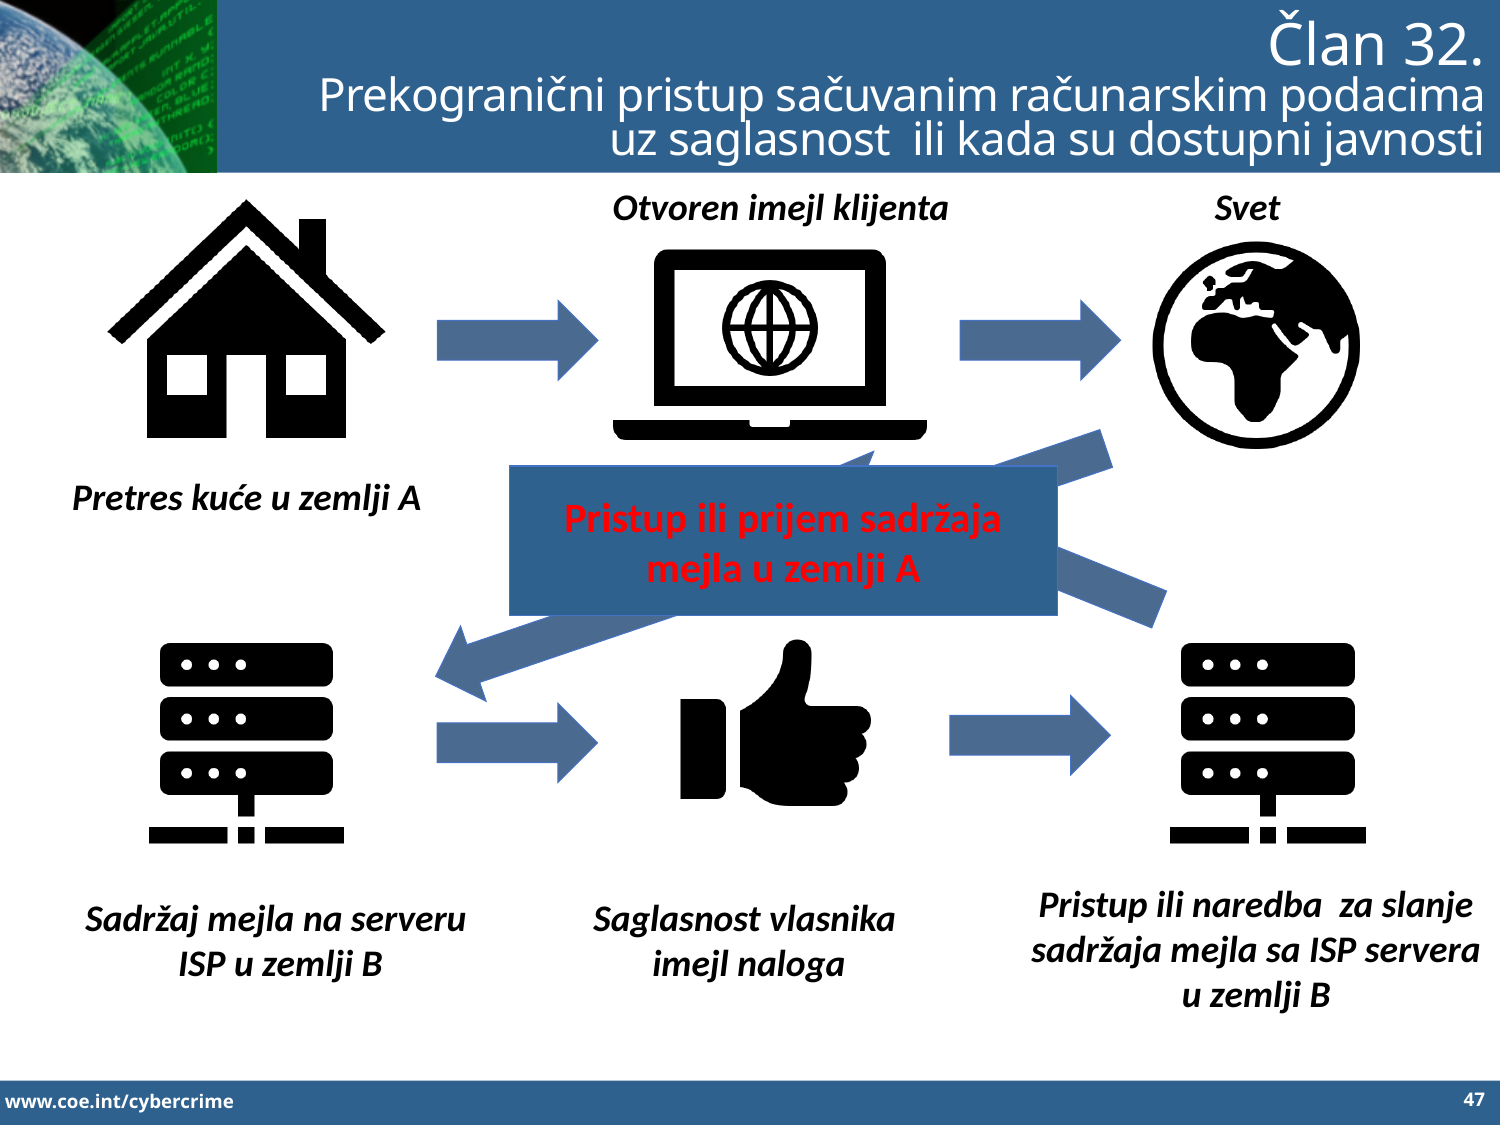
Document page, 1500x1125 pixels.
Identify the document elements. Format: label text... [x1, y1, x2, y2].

text_box [436, 701, 599, 784]
picture [1137, 613, 1398, 873]
picture [606, 181, 933, 508]
text_box [949, 694, 1112, 777]
text_box [436, 299, 599, 382]
text_box [434, 616, 661, 703]
text_box [1058, 546, 1168, 623]
text_box Pristup ili prijem sadržaja mejla u zemlji A [509, 465, 1058, 616]
text_box Pretres kuće u zemlji A [57, 466, 437, 526]
text_box Svet [1199, 175, 1296, 214]
text_box Otvoren imejl klijenta [597, 175, 991, 236]
picture [1125, 214, 1387, 476]
text_box [994, 429, 1114, 487]
picture [0, 1, 405, 477]
slide_number 47 [1149, 1079, 1500, 1125]
text_box Pristup ili naredba za slanje sadržaja mejla sa ISP servera u zemlji B [1016, 872, 1496, 1023]
text_box Sadržaj mejla na serveru ISP u zemlji B [70, 886, 491, 992]
text_box Član 32. Prekogranični pristup sačuvanim računarskim podacima uz saglasnost ili kada su dostupni javnosti [271, 16, 1500, 169]
text_box [959, 299, 1122, 382]
text_box Saglasnost vlasnika imejl naloga [509, 886, 989, 992]
picture [661, 608, 890, 838]
picture [116, 613, 376, 873]
